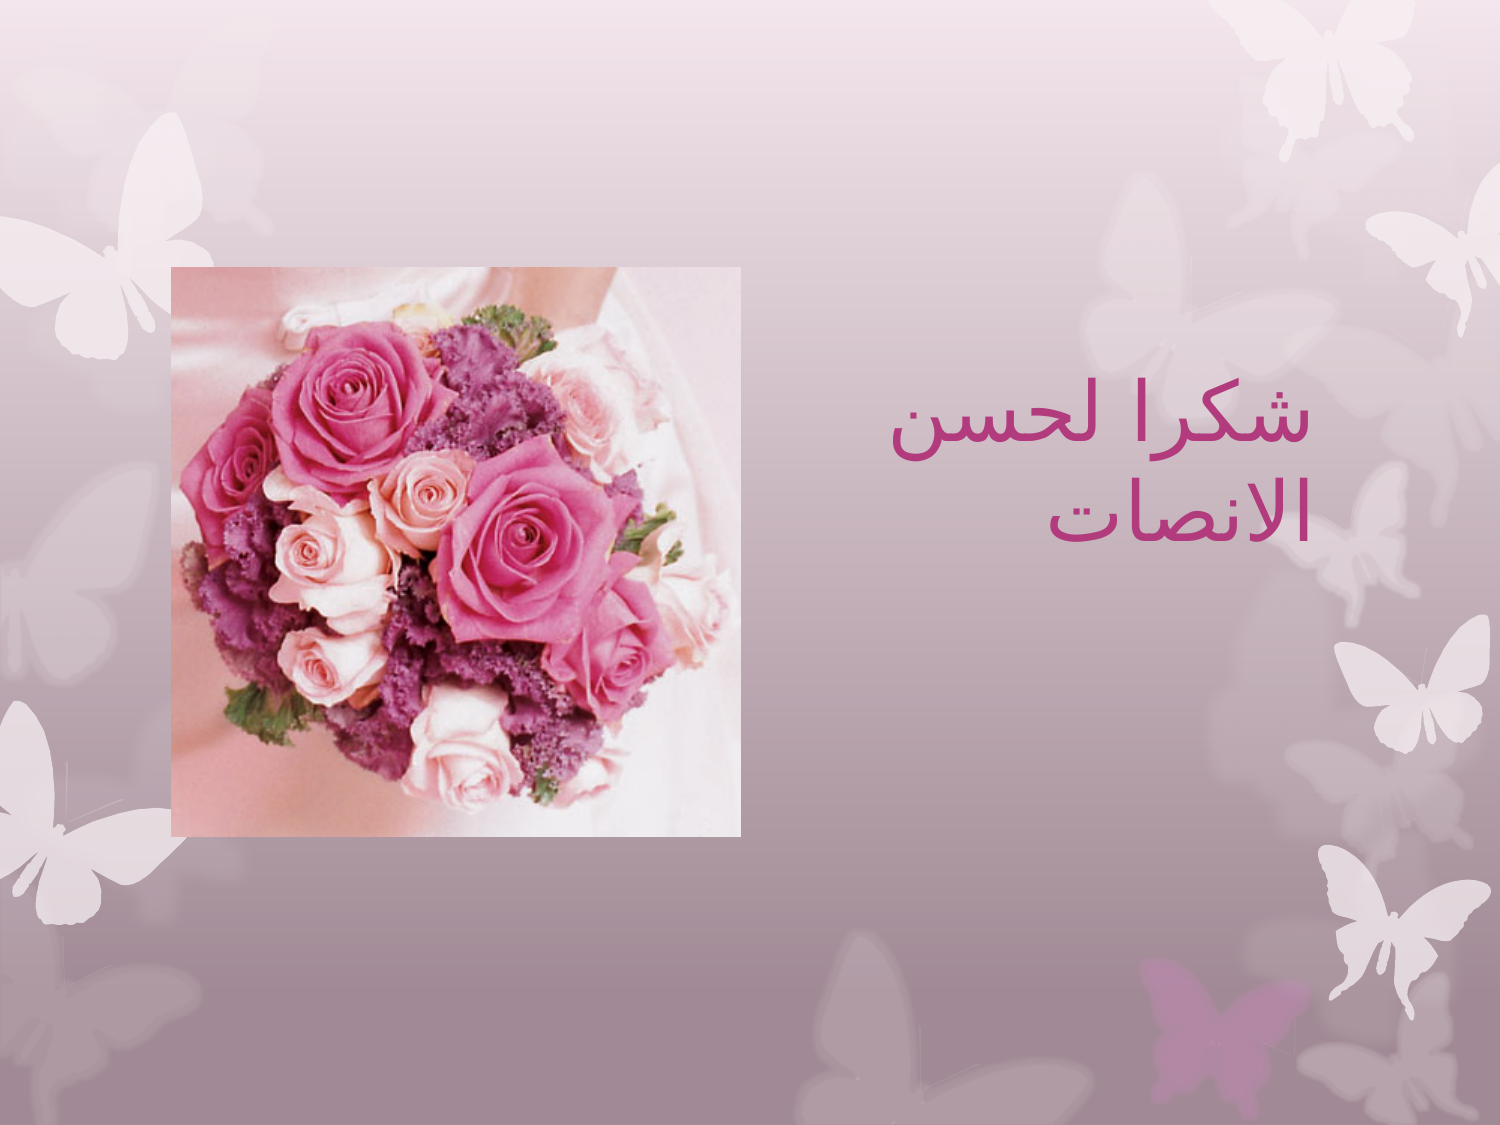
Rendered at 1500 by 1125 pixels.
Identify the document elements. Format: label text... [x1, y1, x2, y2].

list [170, 266, 742, 838]
list شكرا لحسن الانصات [761, 125, 1331, 790]
